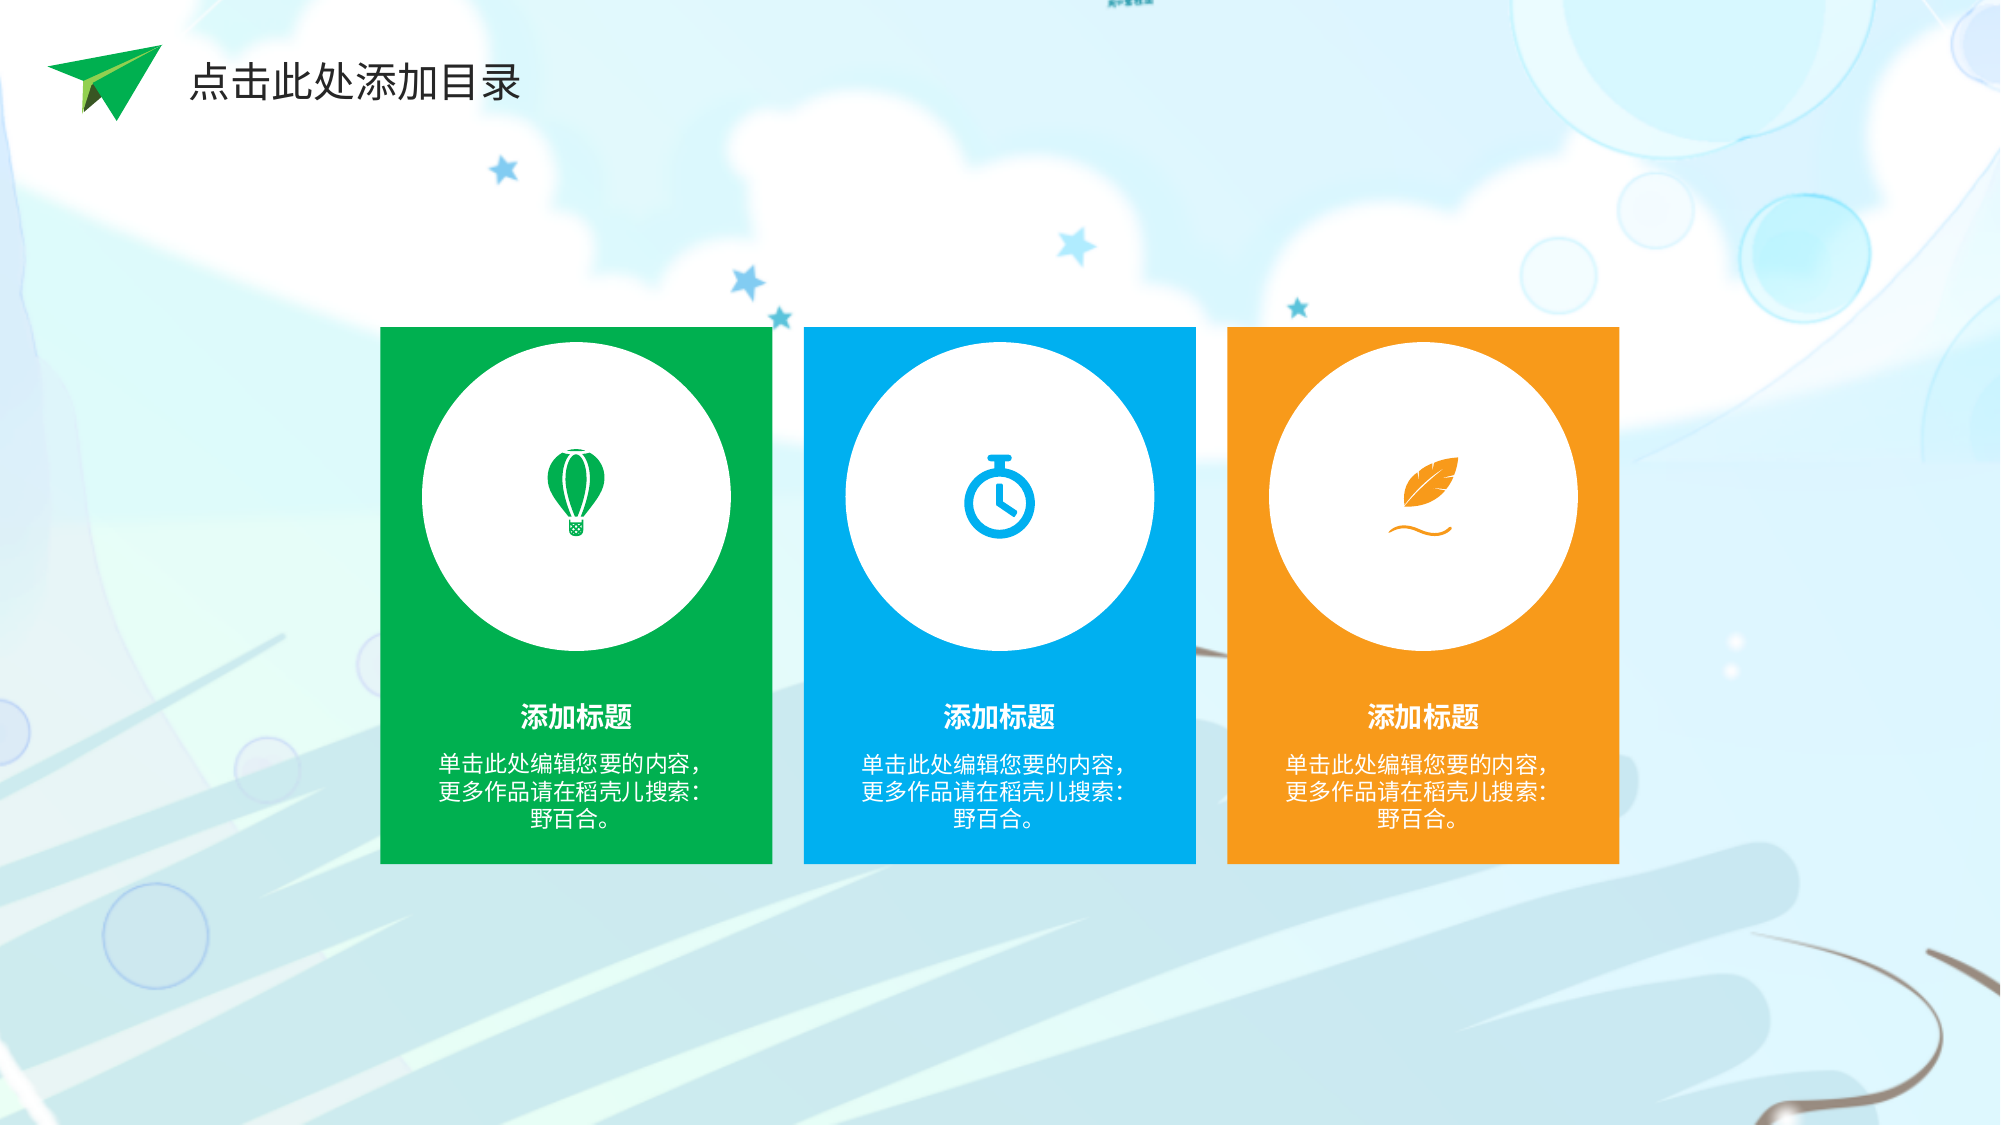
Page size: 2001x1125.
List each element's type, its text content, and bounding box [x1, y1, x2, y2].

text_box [964, 454, 1035, 539]
text_box 点击此处添加目录 [173, 48, 576, 113]
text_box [380, 327, 773, 865]
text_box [803, 327, 1196, 865]
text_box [1387, 457, 1459, 536]
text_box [1227, 327, 1620, 865]
picture [0, 0, 2001, 1125]
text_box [47, 44, 163, 121]
